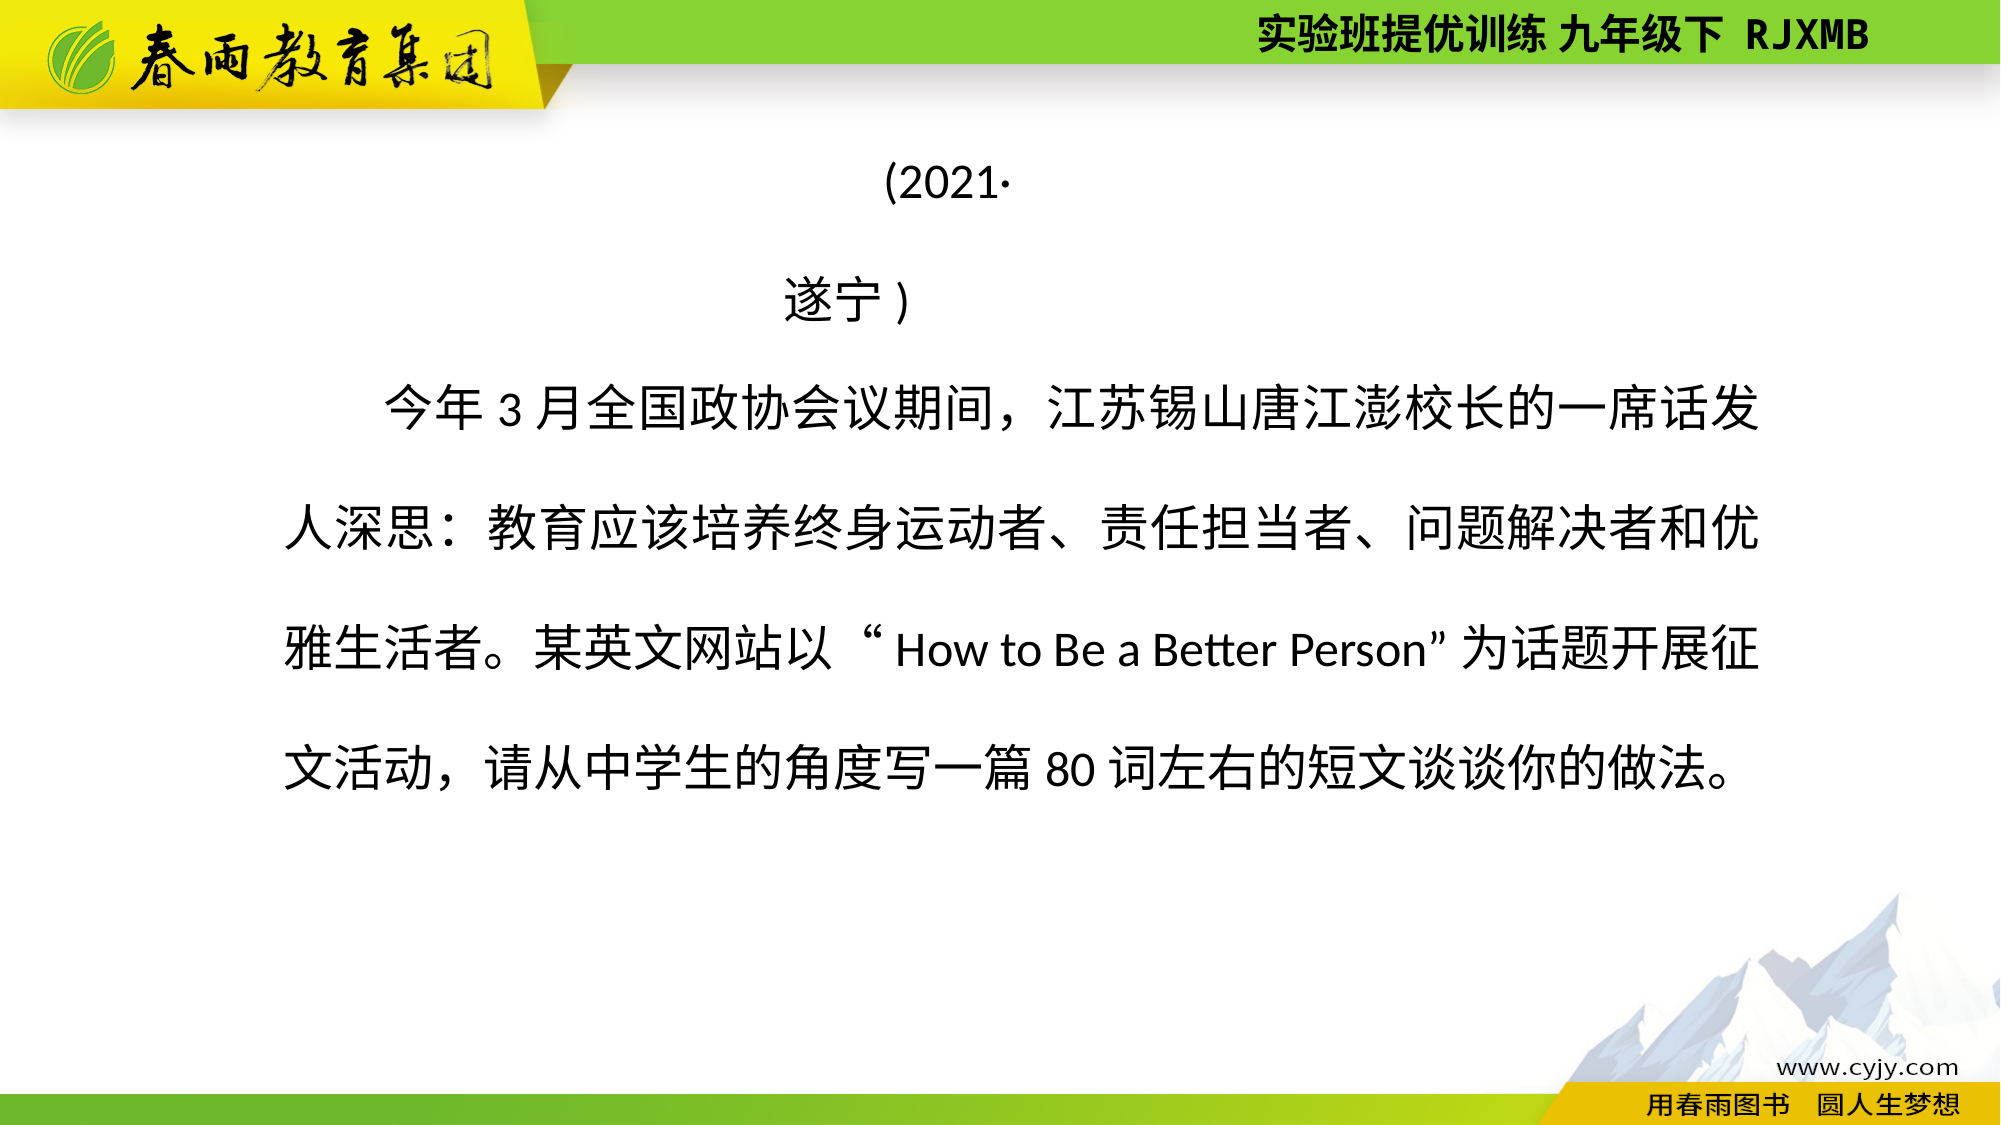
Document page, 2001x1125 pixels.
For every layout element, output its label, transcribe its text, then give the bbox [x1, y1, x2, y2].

text_box (2021·遂宁) [768, 80, 1043, 216]
picture [0, 0, 2001, 1125]
text_box 今年3月全国政协会议期间，江苏锡山唐江澎校长的一席话发人深思：教育应该培养终身运动者、责任担当者、问题解决者和优雅生活者。某英文网站以“How to Be a Better Person”为话题开展征文活动，请从中学生的角度写一篇80词左右的短文谈谈你的做法。 [268, 308, 1776, 804]
